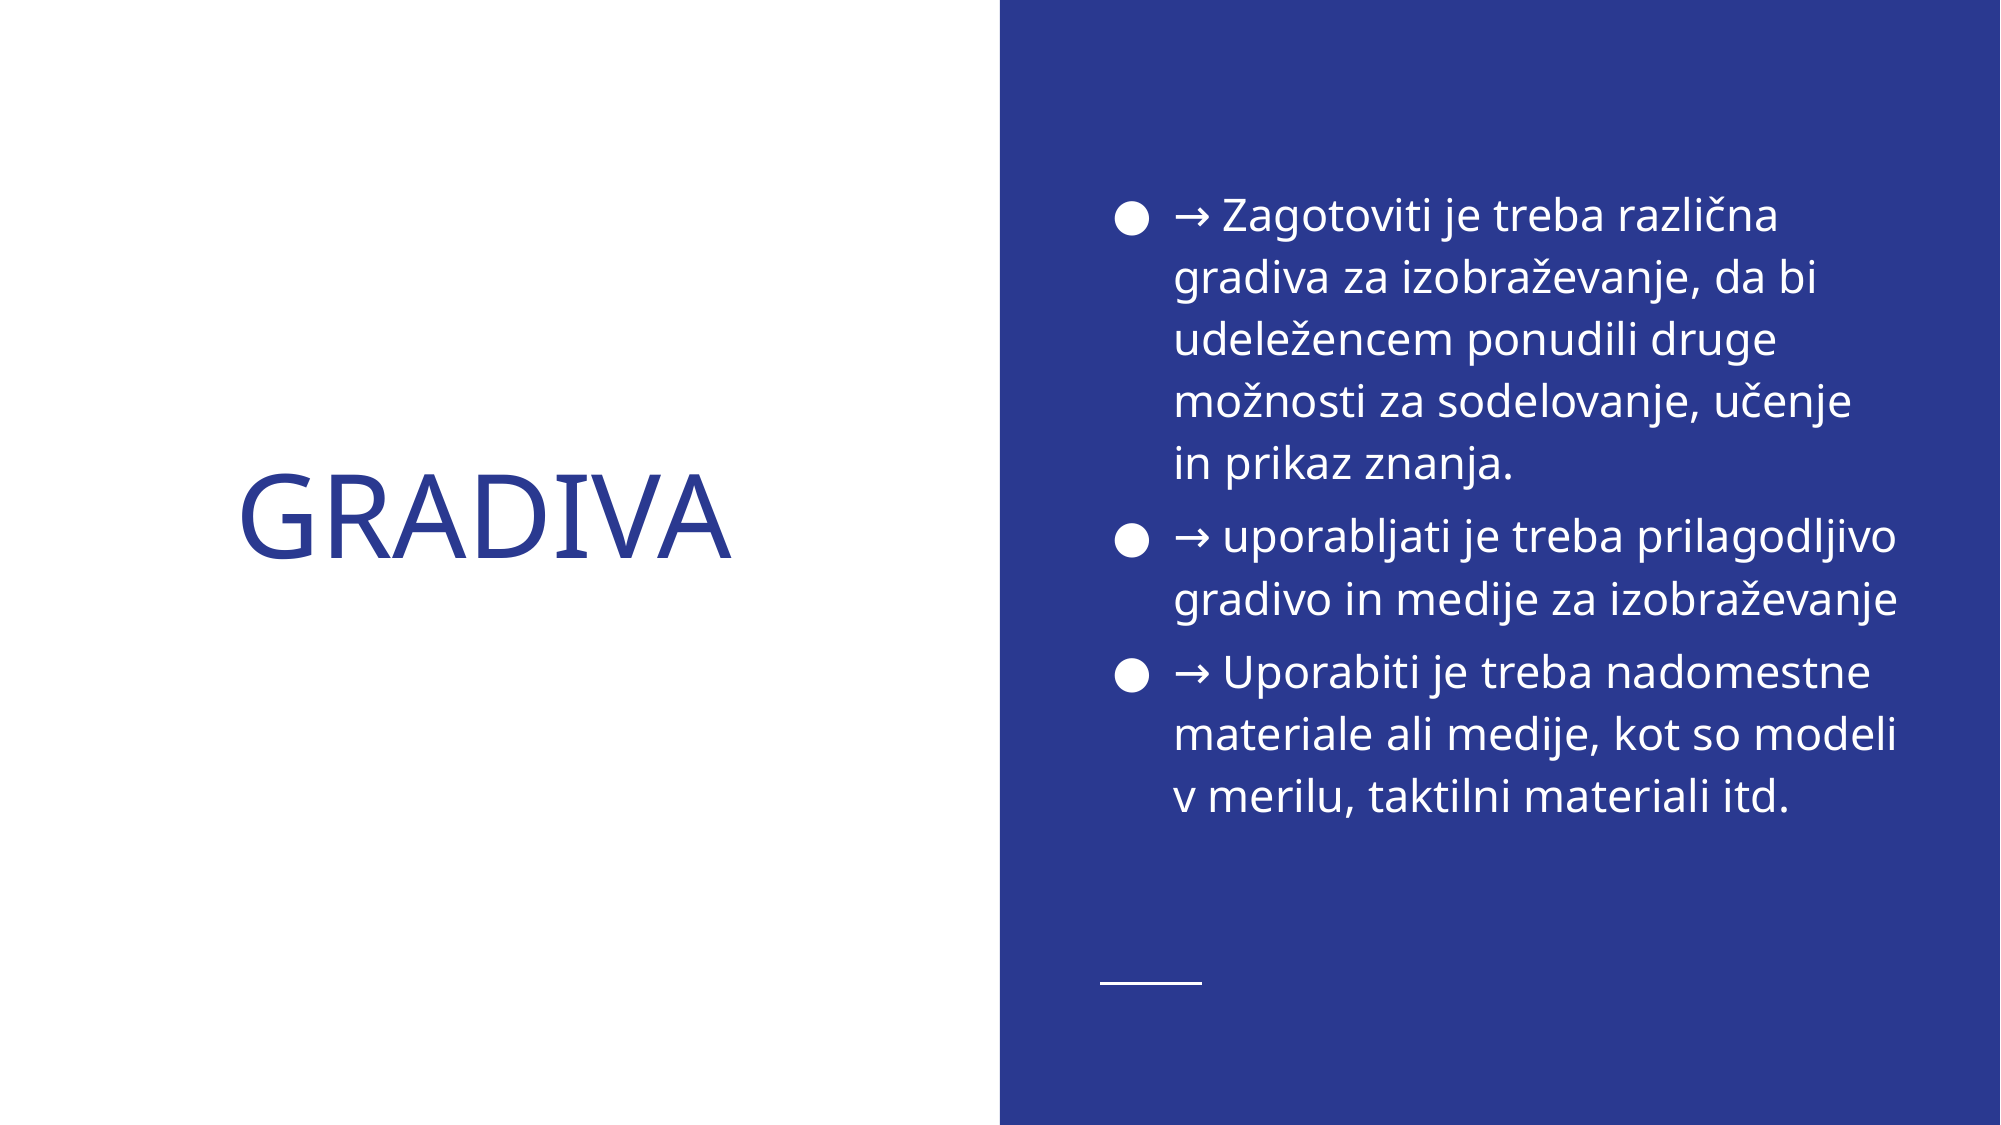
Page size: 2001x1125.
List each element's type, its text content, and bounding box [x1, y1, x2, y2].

title GRADIVA [56, 259, 942, 602]
text_box → Zagotoviti je treba različna gradiva za izobraževanje, da bi udeležencem ponudili druge možnosti za sodelovanje, učenje in prikaz znanja. → uporabljati je treba prilagodljivo gradivo in medije za izobraževanje → Uporabiti je treba nadomestne materiale ali medije, kot so modeli v merilu, taktilni materiali itd. [1080, 158, 1920, 967]
